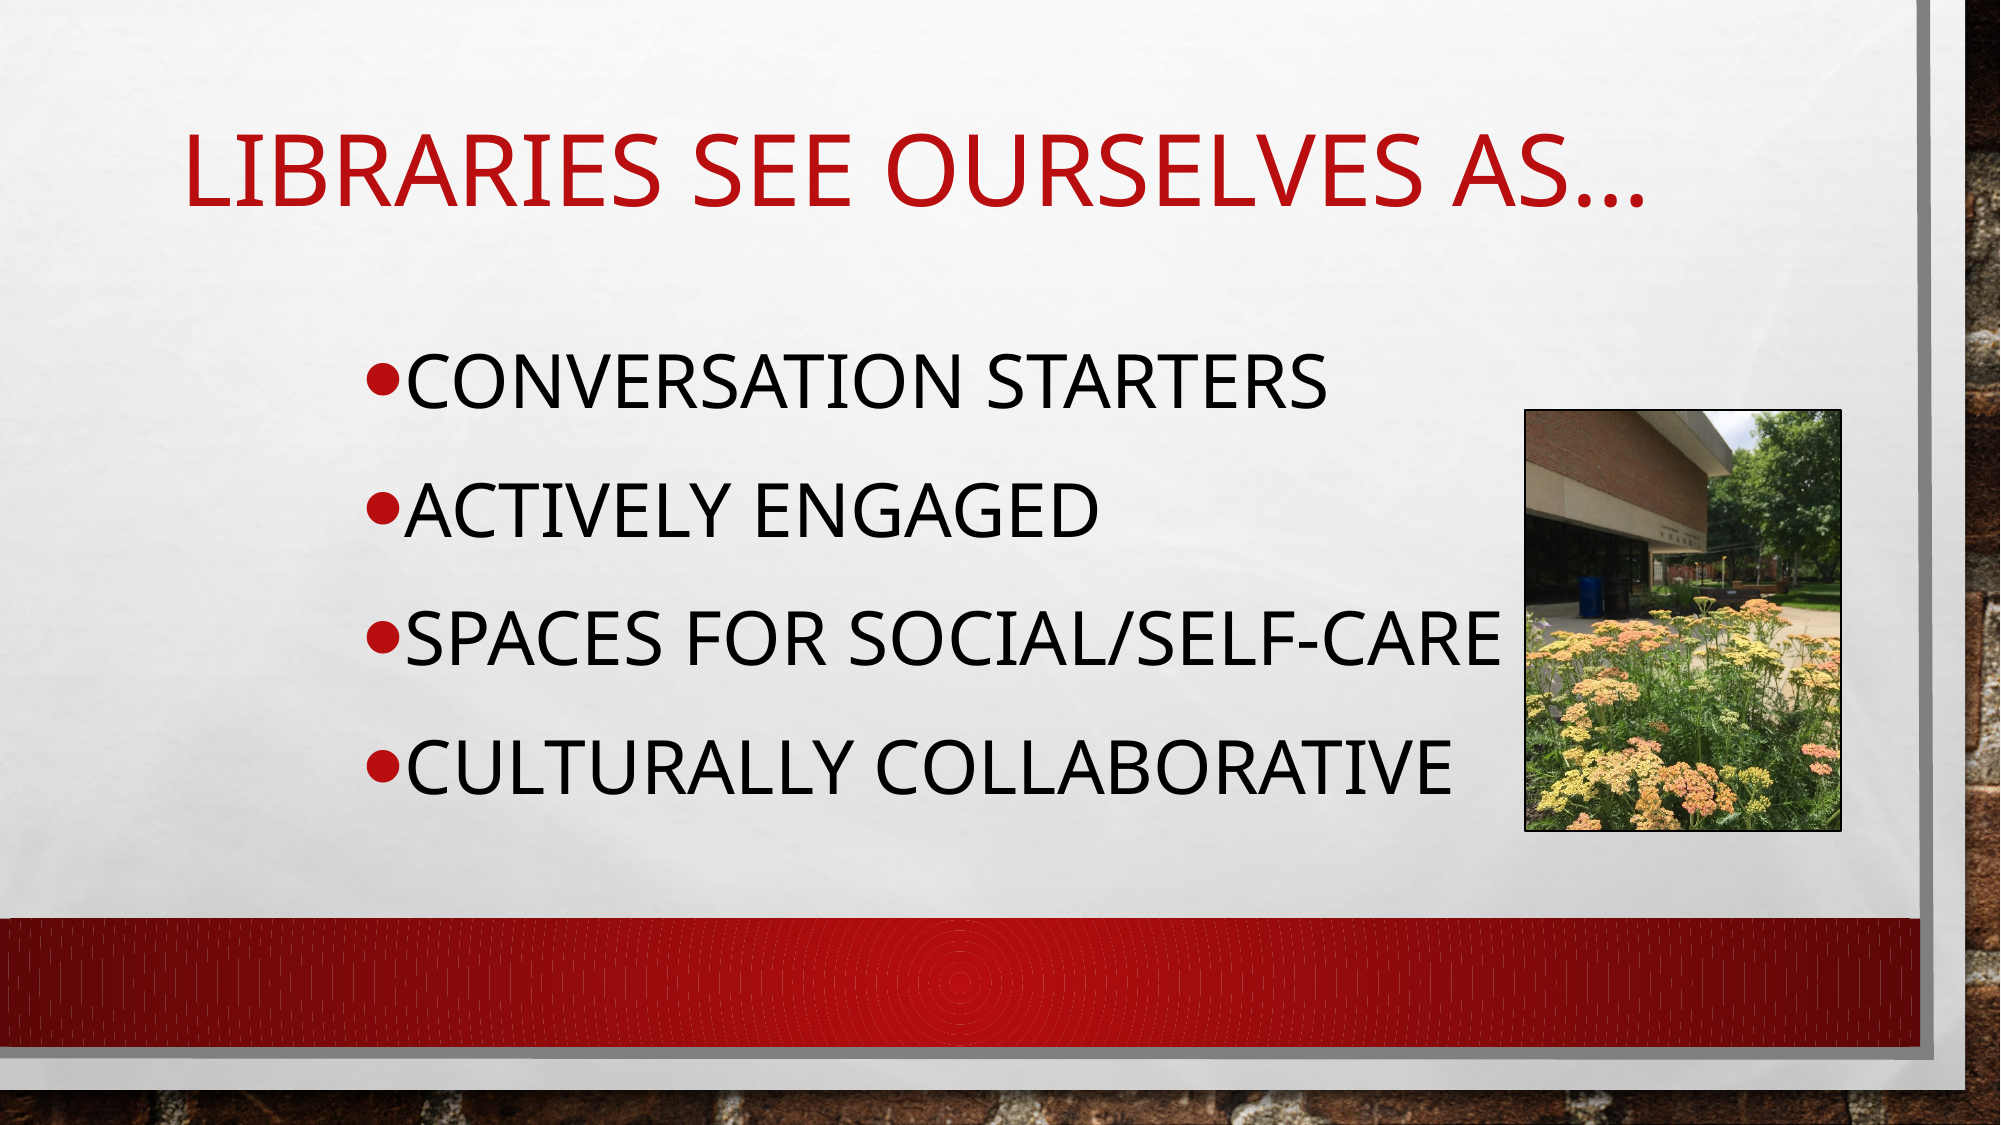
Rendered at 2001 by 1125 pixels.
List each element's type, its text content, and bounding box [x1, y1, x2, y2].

picture [1525, 410, 1841, 831]
picture [0, 0, 2000, 1125]
list Conversation starters ACTIVELY ENGAGED Spaces for Social/Self-Care Culturally collaborative [347, 237, 1594, 888]
title Libraries see ourselves as… [63, 80, 1769, 270]
